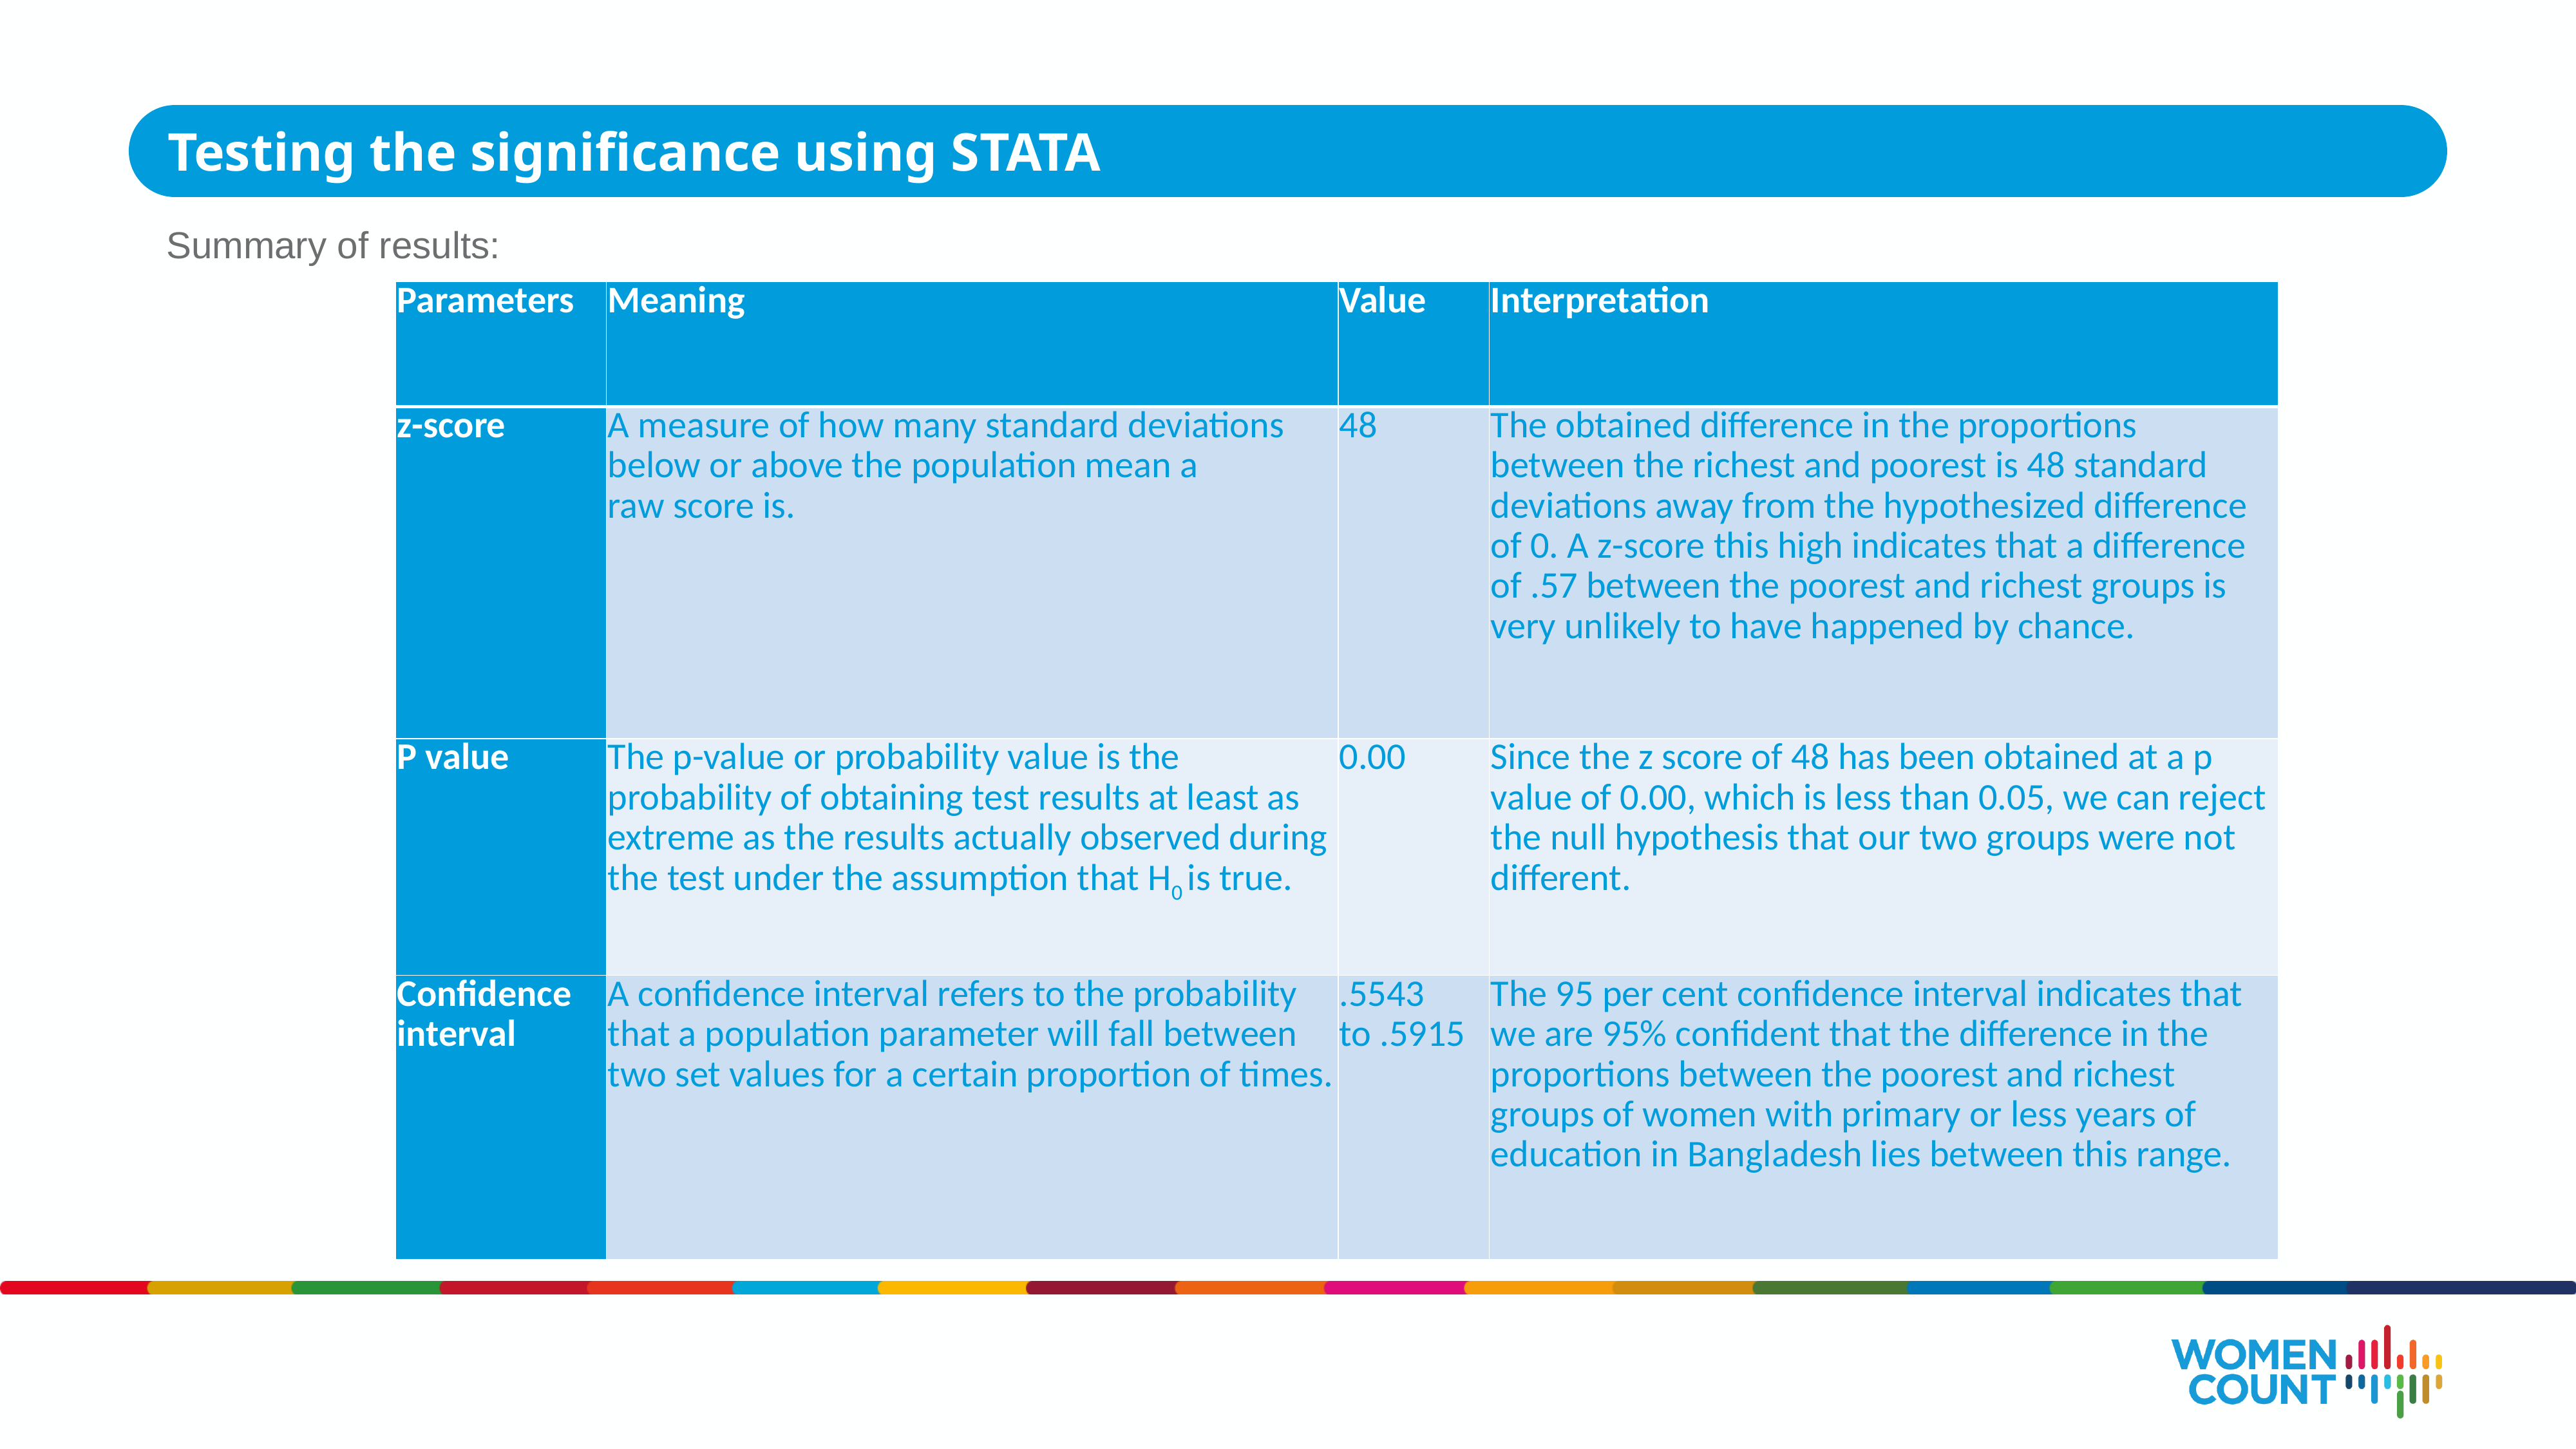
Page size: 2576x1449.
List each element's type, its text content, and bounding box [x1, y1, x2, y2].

table_cell A confidence interval refers to the probability that a population parameter will fall between two set values for a certain proportion of times. [607, 976, 1338, 1259]
table_cell The obtained difference in the proportions between the richest and poorest is 48 standard deviations away from the hypothesized difference of 0. A z-score this high indicates that a difference of .57 between the poorest and richest groups is very unlikely to have happened by chance. [1490, 408, 2278, 738]
table_cell Confidence interval [396, 976, 606, 1259]
list Summary of results: [166, 221, 2410, 267]
table_cell z-score [396, 408, 606, 738]
table_cell 0.00 [1339, 739, 1489, 975]
table_header Interpretation [1490, 282, 2278, 405]
table_header Meaning [607, 282, 1338, 405]
table_cell The 95 per cent confidence interval indicates that we are 95% confident that the difference in the proportions between the poorest and richest groups of women with primary or less years of education in Bangladesh lies between this range. [1490, 976, 2278, 1259]
table_cell A measure of how many standard deviations below or above the population mean a raw score is. [607, 408, 1338, 738]
table_header Value [1339, 282, 1489, 405]
table_cell The p-value or probability value is the probability of obtaining test results at least as extreme as the results actually observed during the test under the assumption that H0 is true. [607, 739, 1338, 975]
table_cell .5543 to .5915 [1339, 976, 1489, 1259]
table_cell 48 [1339, 408, 1489, 738]
table_cell Since the z score of 48 has been obtained at a p value of 0.00, which is less than 0.05, we can reject the null hypothesis that our two groups were not different. [1490, 739, 2278, 975]
table_header Parameters [396, 282, 606, 405]
table_cell P value [396, 739, 606, 975]
list Testing the significance using STATA [167, 119, 2411, 182]
